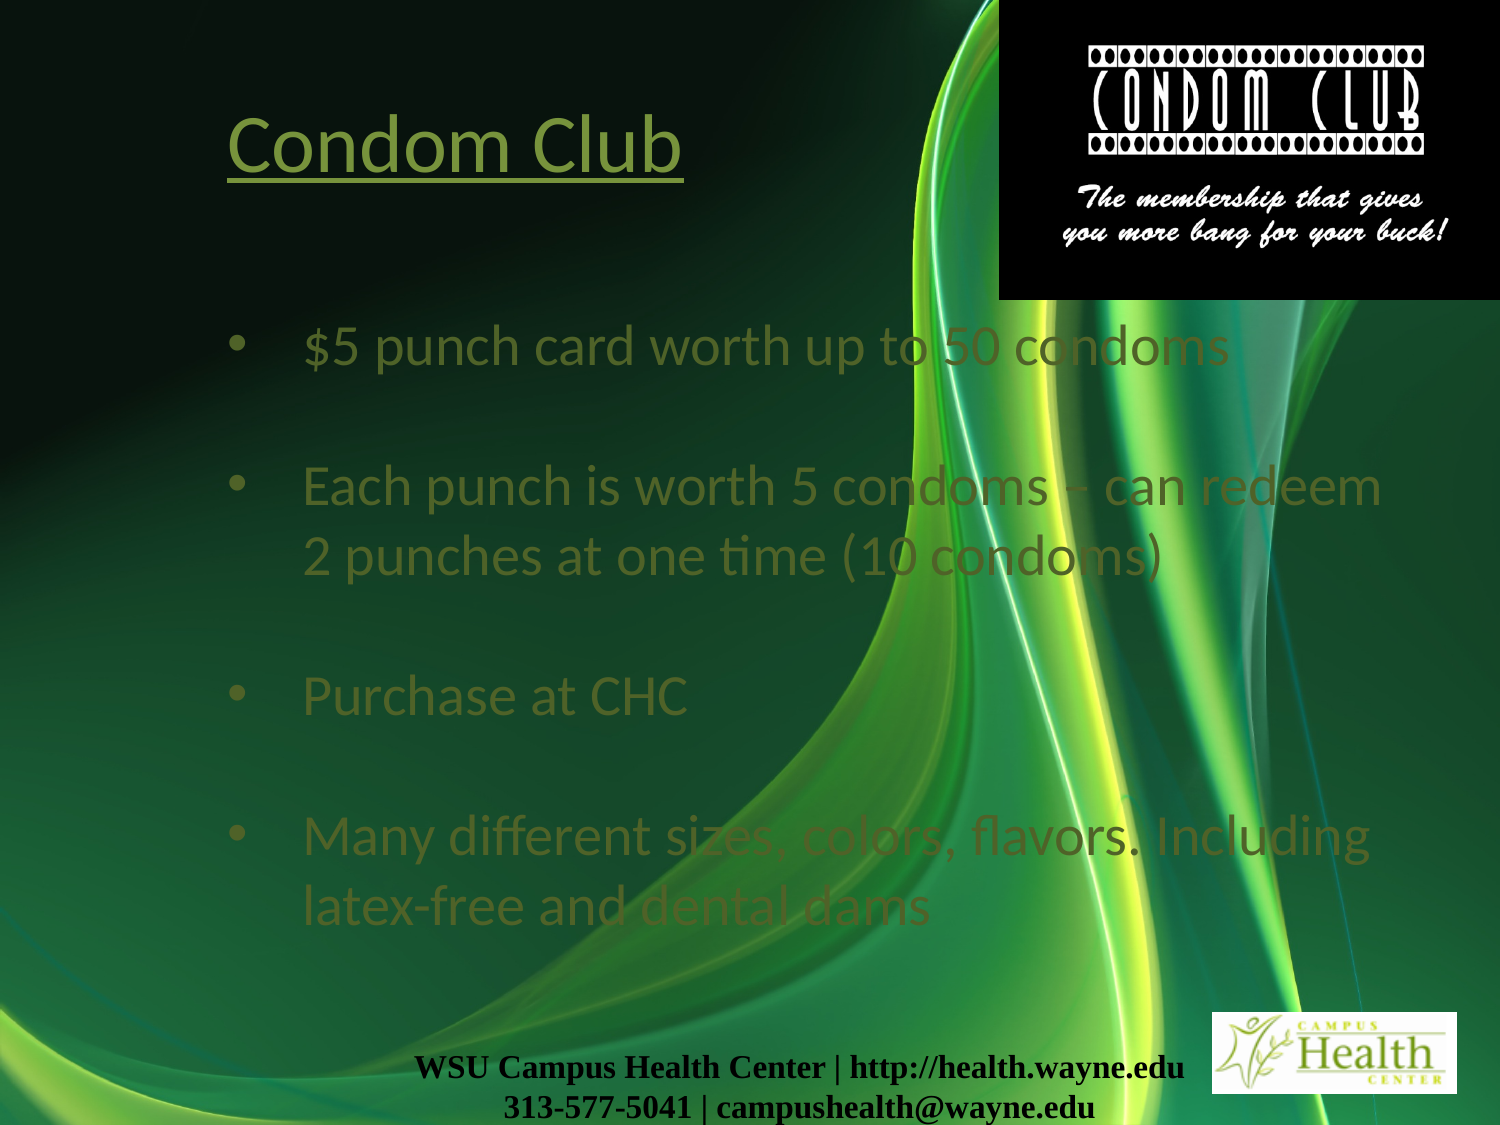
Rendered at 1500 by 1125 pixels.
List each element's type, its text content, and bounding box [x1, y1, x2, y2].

text_box WSU Campus Health Center | http://health.wayne.edu 313-577-5041 | campushealth@wayne.edu [387, 1037, 1213, 1125]
text_box Condom Club [212, 81, 994, 197]
text_box $5 punch card worth up to 50 condoms Each punch is worth 5 condoms – can redeem 2 punches at one time (10 condoms) Purchase at CHC Many different sizes, colors, flavors. Including latex-free and dental dams [212, 299, 1413, 945]
picture [0, 0, 1500, 1125]
